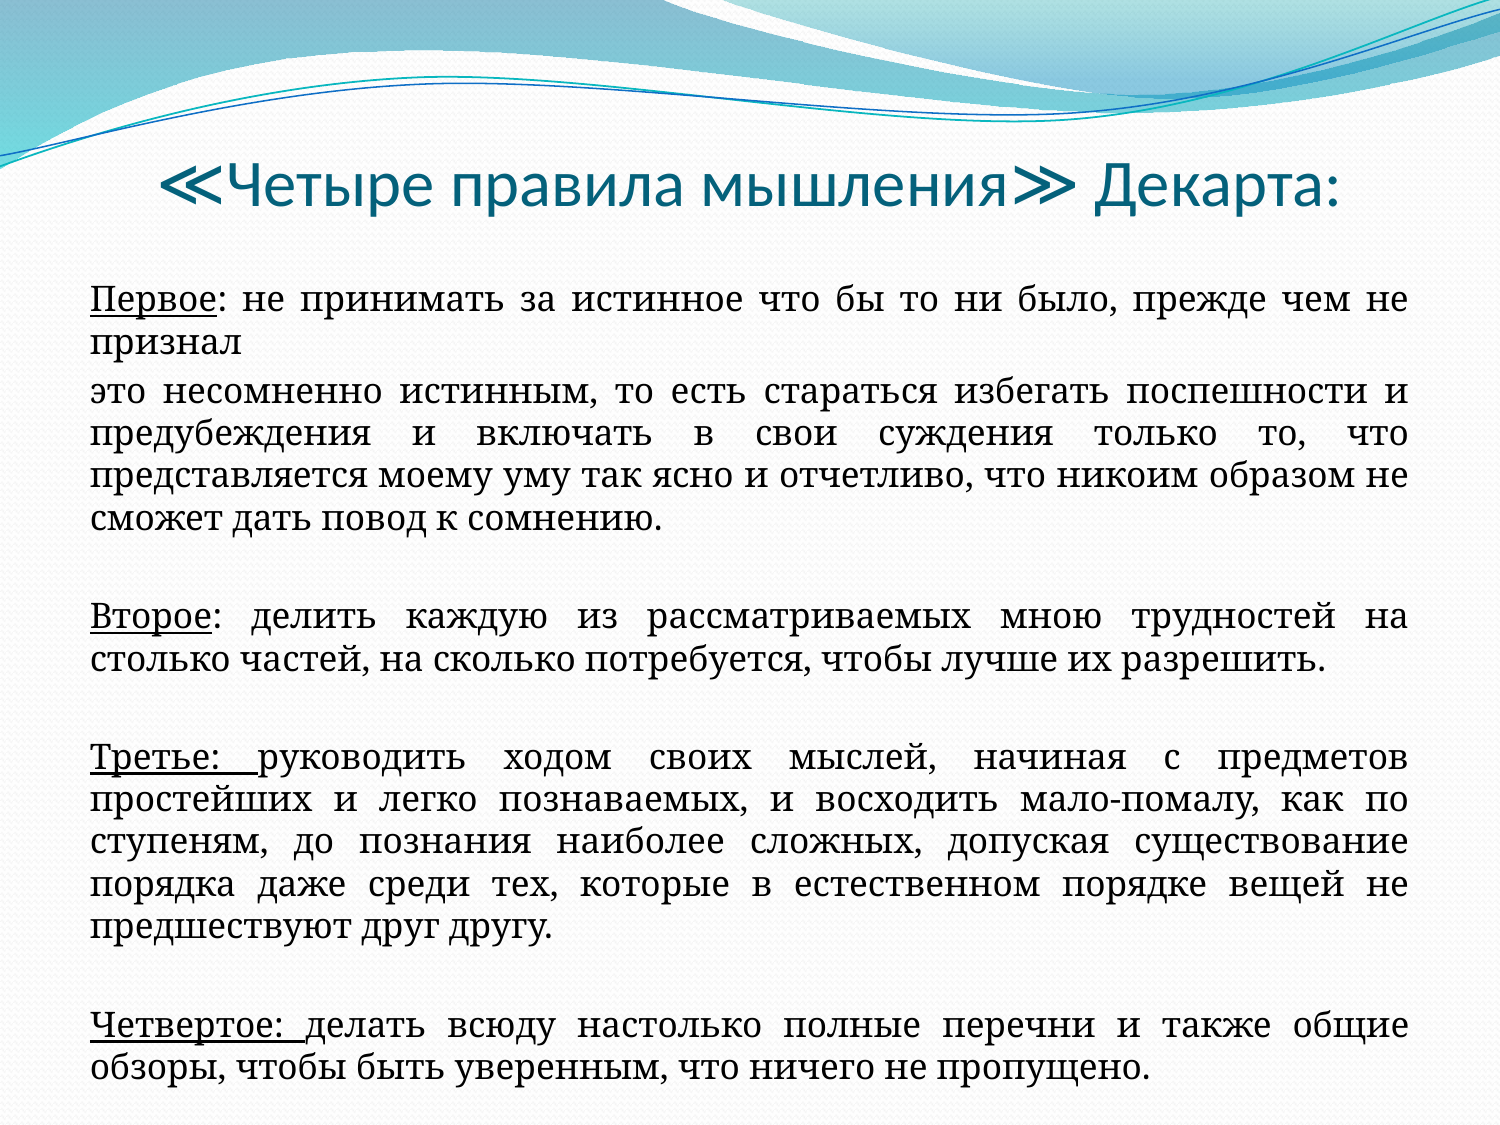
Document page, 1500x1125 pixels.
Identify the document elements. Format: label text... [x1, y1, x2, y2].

list Первое: не принимать за истинное что бы то ни было, прежде чем не признал это несомненно истинным, то есть стараться избегать поспешности и предубеждения и включать в свои суждения только то, что представляется моему уму так ясно и отчетливо, что никоим образом не сможет дать повод к сомнению. Второе: делить каждую из рассматриваемых мною трудностей на столько частей, на сколько потребуется, чтобы лучше их разрешить. Третье: руководить ходом своих мыслей, начиная с предметов простейших и легко познаваемых, и восходить мало-помалу, как по ступеням, до познания наиболее сложных, допуская существование порядка даже среди тех, которые в естественном порядке вещей не предшествуют друг другу. Четвертое: делать всюду настолько полные перечни и также общие обзоры, чтобы быть уверенным, что ничего не пропущено. [75, 219, 1425, 1106]
title ≪Четыре правила мышления≫ Декарта: [75, 87, 1425, 219]
